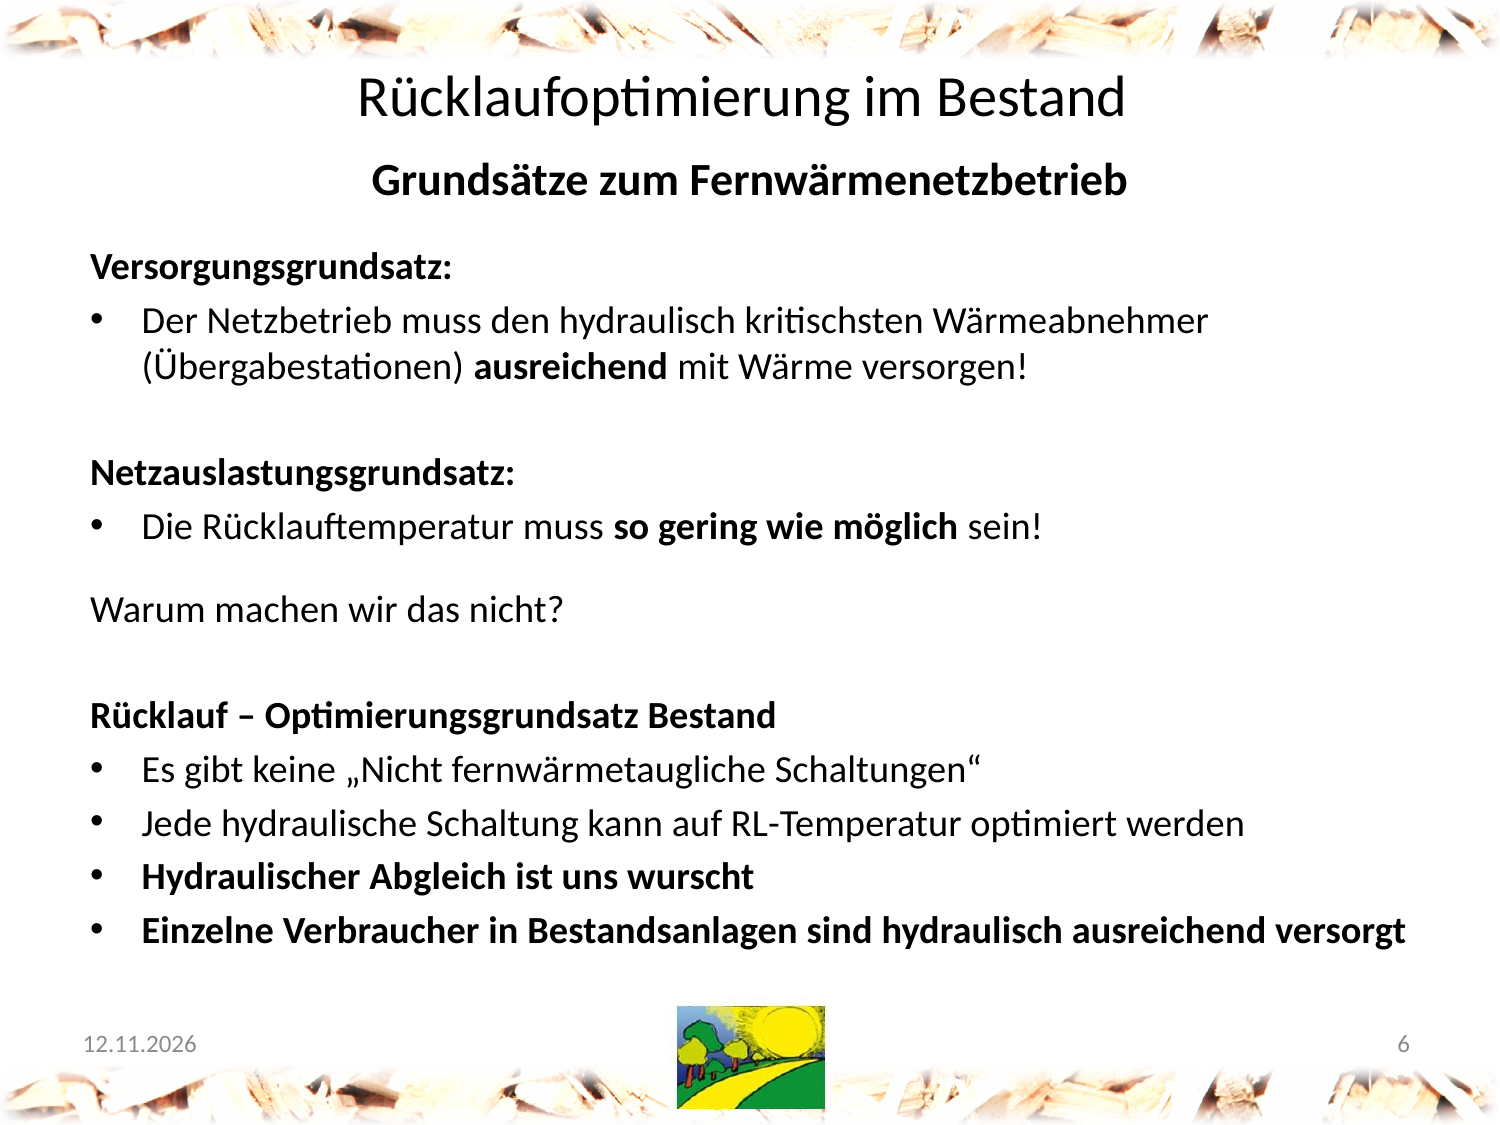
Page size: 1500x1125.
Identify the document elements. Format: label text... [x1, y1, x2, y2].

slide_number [26, 23, 1476, 36]
list Grundsätze zum Fernwärmenetzbetrieb Versorgungsgrundsatz: Der Netzbetrieb muss den hydraulisch kritischsten Wärmeabnehmer (Übergabestationen) ausreichend mit Wärme versorgen! Netzauslastungsgrundsatz: Die Rücklauftemperatur muss so gering wie möglich sein! Warum machen wir das nicht? Rücklauf – Optimierungsgrundsatz Bestand Es gibt keine „Nicht fernwärmetaugliche Schaltungen“ Jede hydraulische Schaltung kann auf RL-Temperatur optimiert werden Hydraulischer Abgleich ist uns wurscht Einzelne Verbraucher in Bestandsanlagen sind hydraulisch ausreichend versorgt [75, 141, 1425, 1000]
title Rücklaufoptimierung im Bestand [67, 39, 1418, 147]
picture [31, 1000, 1466, 1109]
slide_number 6 [1074, 1012, 1425, 1073]
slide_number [67, 1012, 418, 1073]
